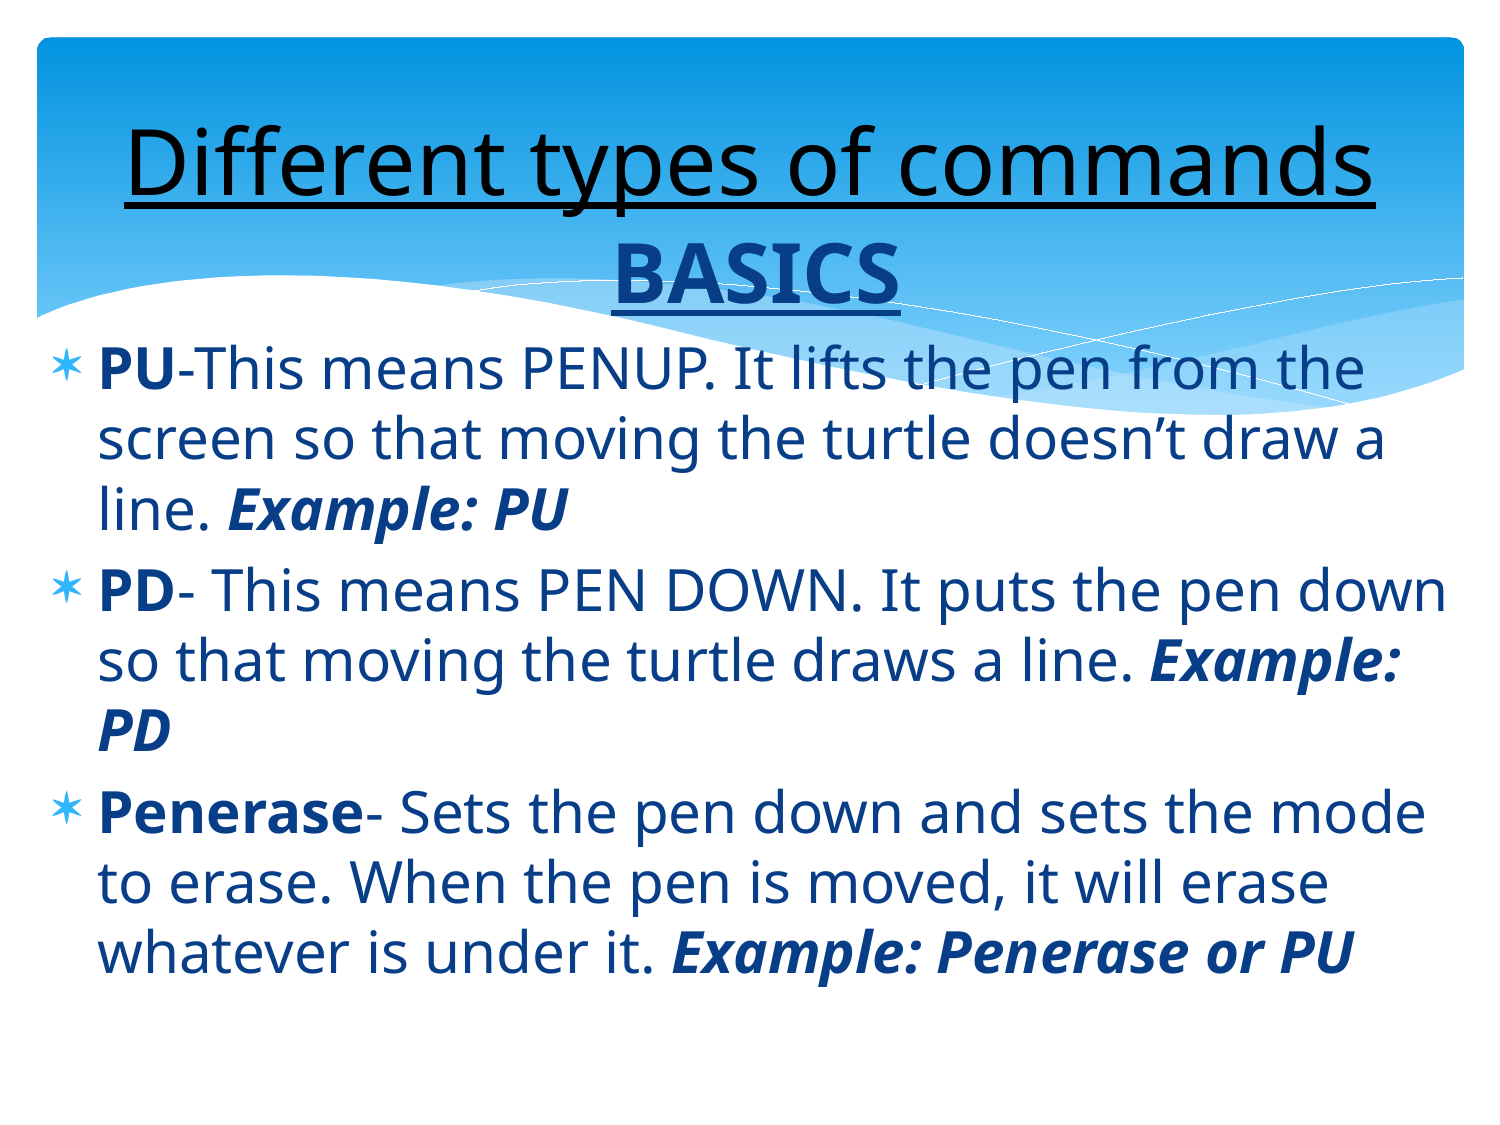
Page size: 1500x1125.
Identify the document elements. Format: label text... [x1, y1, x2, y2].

title Different types of commands [75, 55, 1425, 261]
list BASICS PU-This means PENUP. It lifts the pen from the screen so that moving the turtle doesn’t draw a line. Example: PU PD- This means PEN DOWN. It puts the pen down so that moving the turtle draws a line. Example: PD Penerase- Sets the pen down and sets the mode to erase. When the pen is moved, it will erase whatever is under it. Example: Penerase or PU [37, 212, 1475, 1005]
